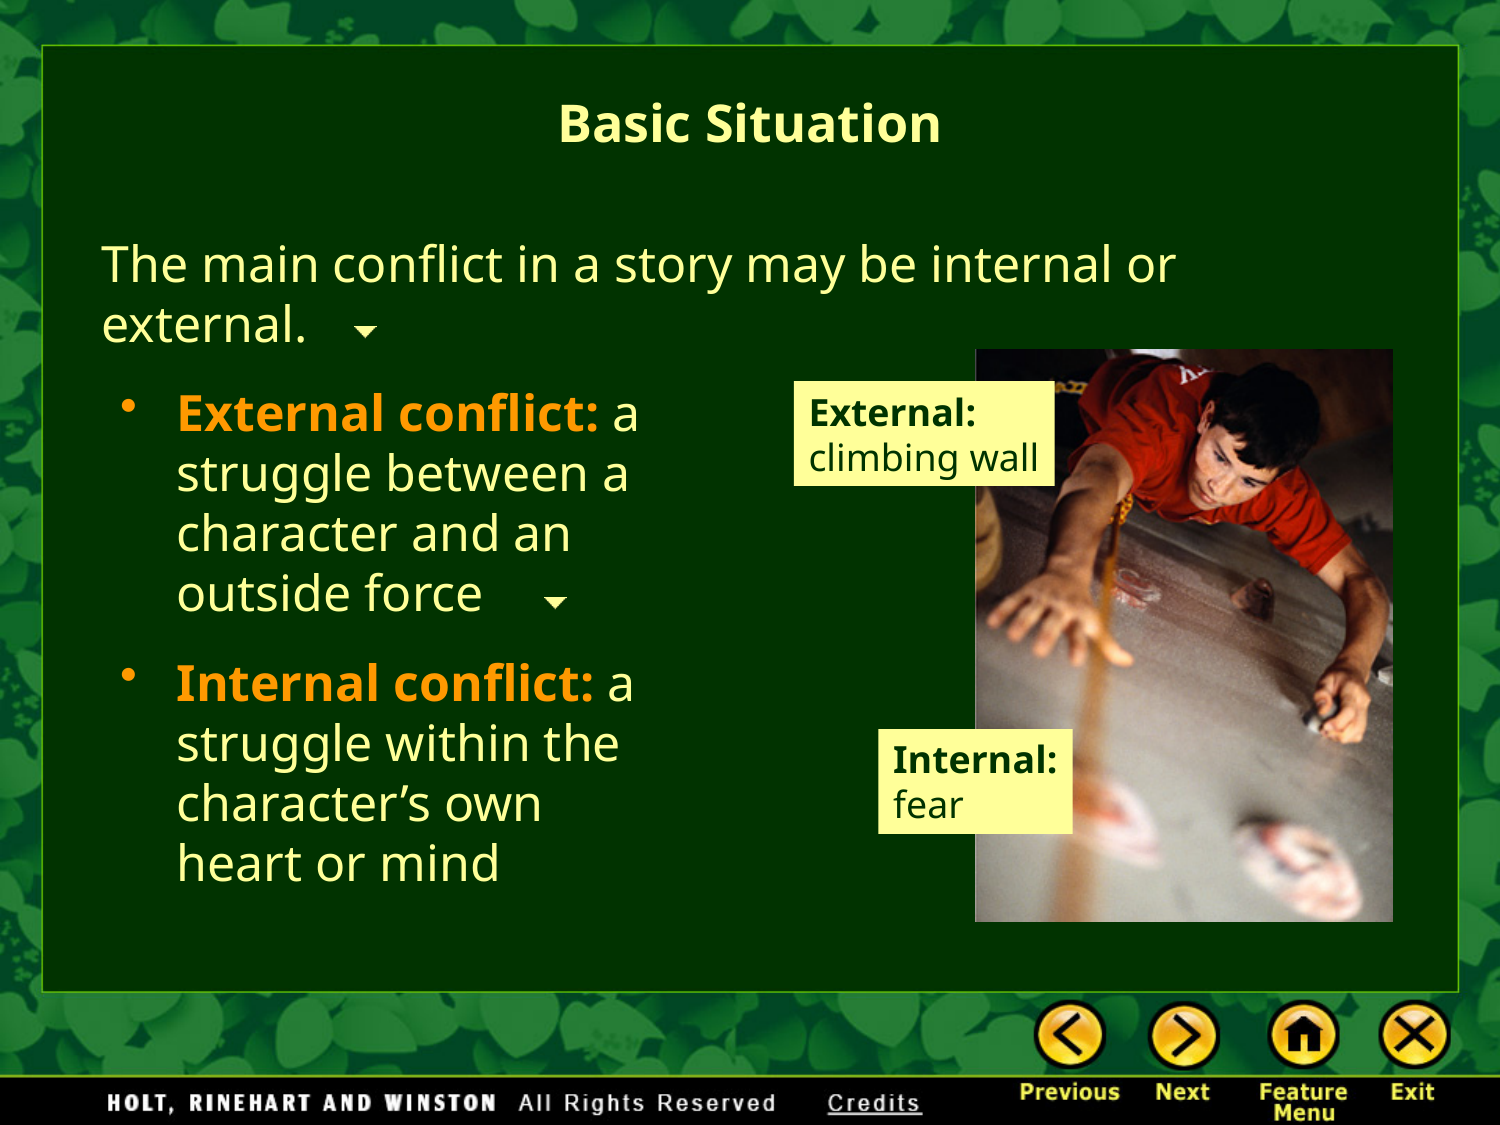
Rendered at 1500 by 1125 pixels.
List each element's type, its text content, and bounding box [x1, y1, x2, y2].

title Basic Situation [87, 56, 1413, 188]
text_box External: climbing wall [793, 381, 969, 486]
text_box External conflict: a struggle between a character and an outside force [86, 373, 738, 629]
text_box Internal: fear [878, 729, 969, 834]
text_box The main conflict in a story may be internal or external. [86, 224, 1412, 360]
picture [0, 0, 1500, 1125]
text_box Internal conflict: a struggle within the character’s own heart or mind [86, 643, 695, 899]
